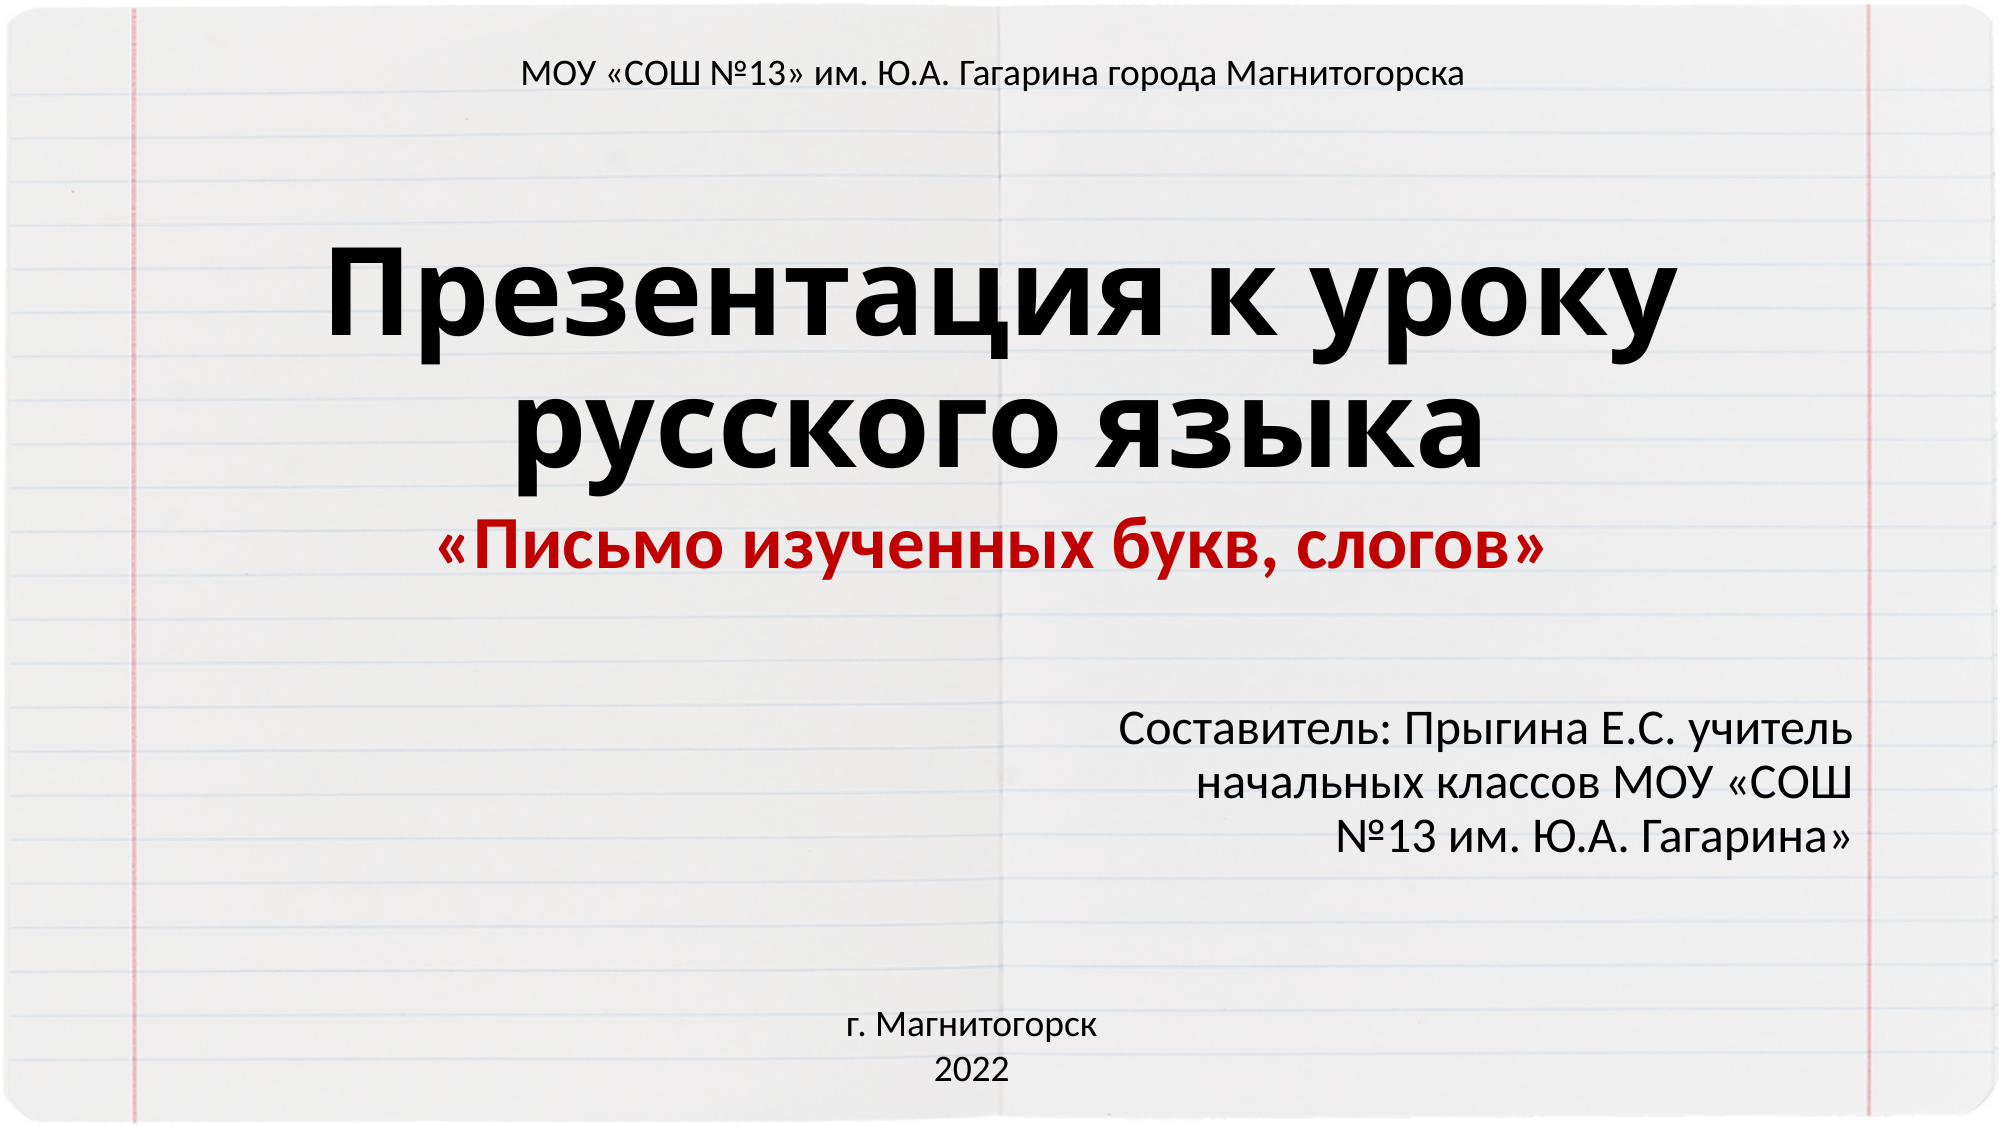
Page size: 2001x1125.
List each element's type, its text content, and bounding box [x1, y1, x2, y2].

text_box МОУ «СОШ №13» им. Ю.А. Гагарина города Магнитогорска [203, 40, 1783, 101]
title Презентация к уроку русского языка [208, 220, 1792, 502]
text_box «Письмо изученных букв, слогов» [203, 486, 1783, 592]
text_box г. Магнитогорск 2022 [107, 991, 1837, 1097]
subtitle Составитель: Прыгина Е.С. учитель начальных классов МОУ «СОШ №13 им. Ю.А. Гагарина» [1082, 693, 1869, 905]
